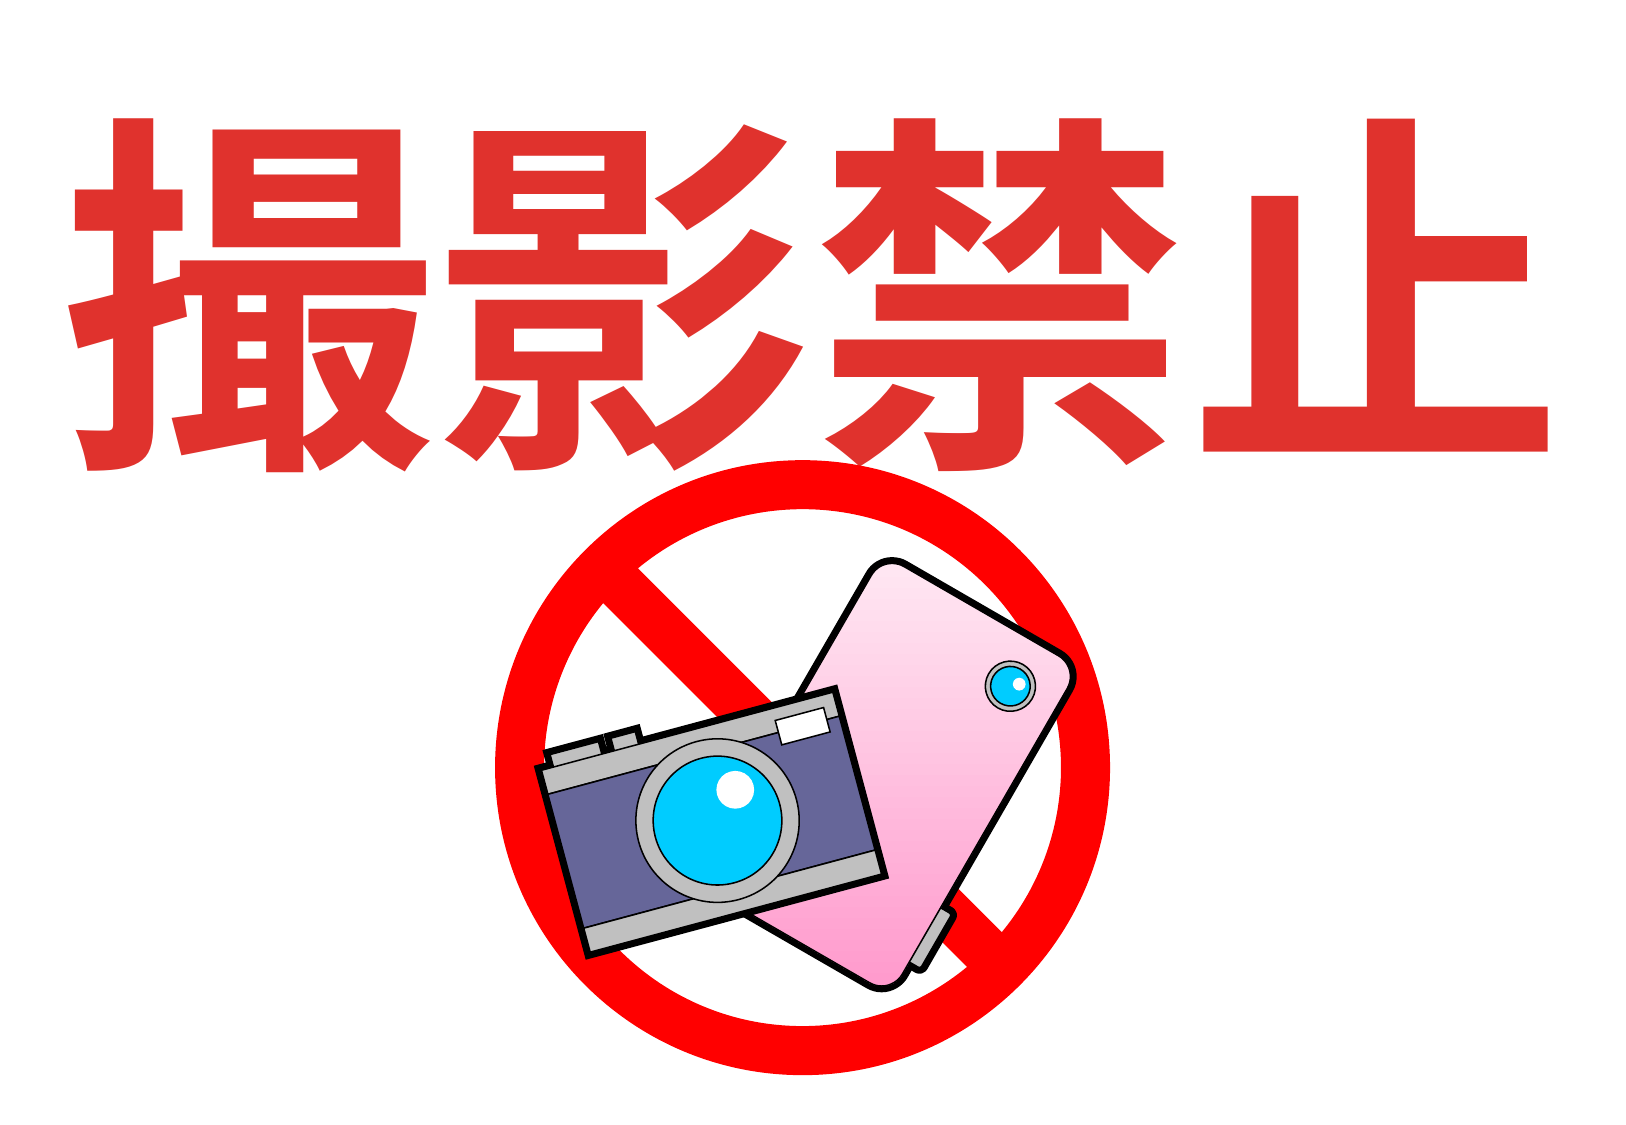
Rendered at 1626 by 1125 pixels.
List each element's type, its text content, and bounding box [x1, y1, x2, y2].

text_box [494, 459, 1111, 1076]
text_box 撮影禁止 [0, 54, 1625, 520]
